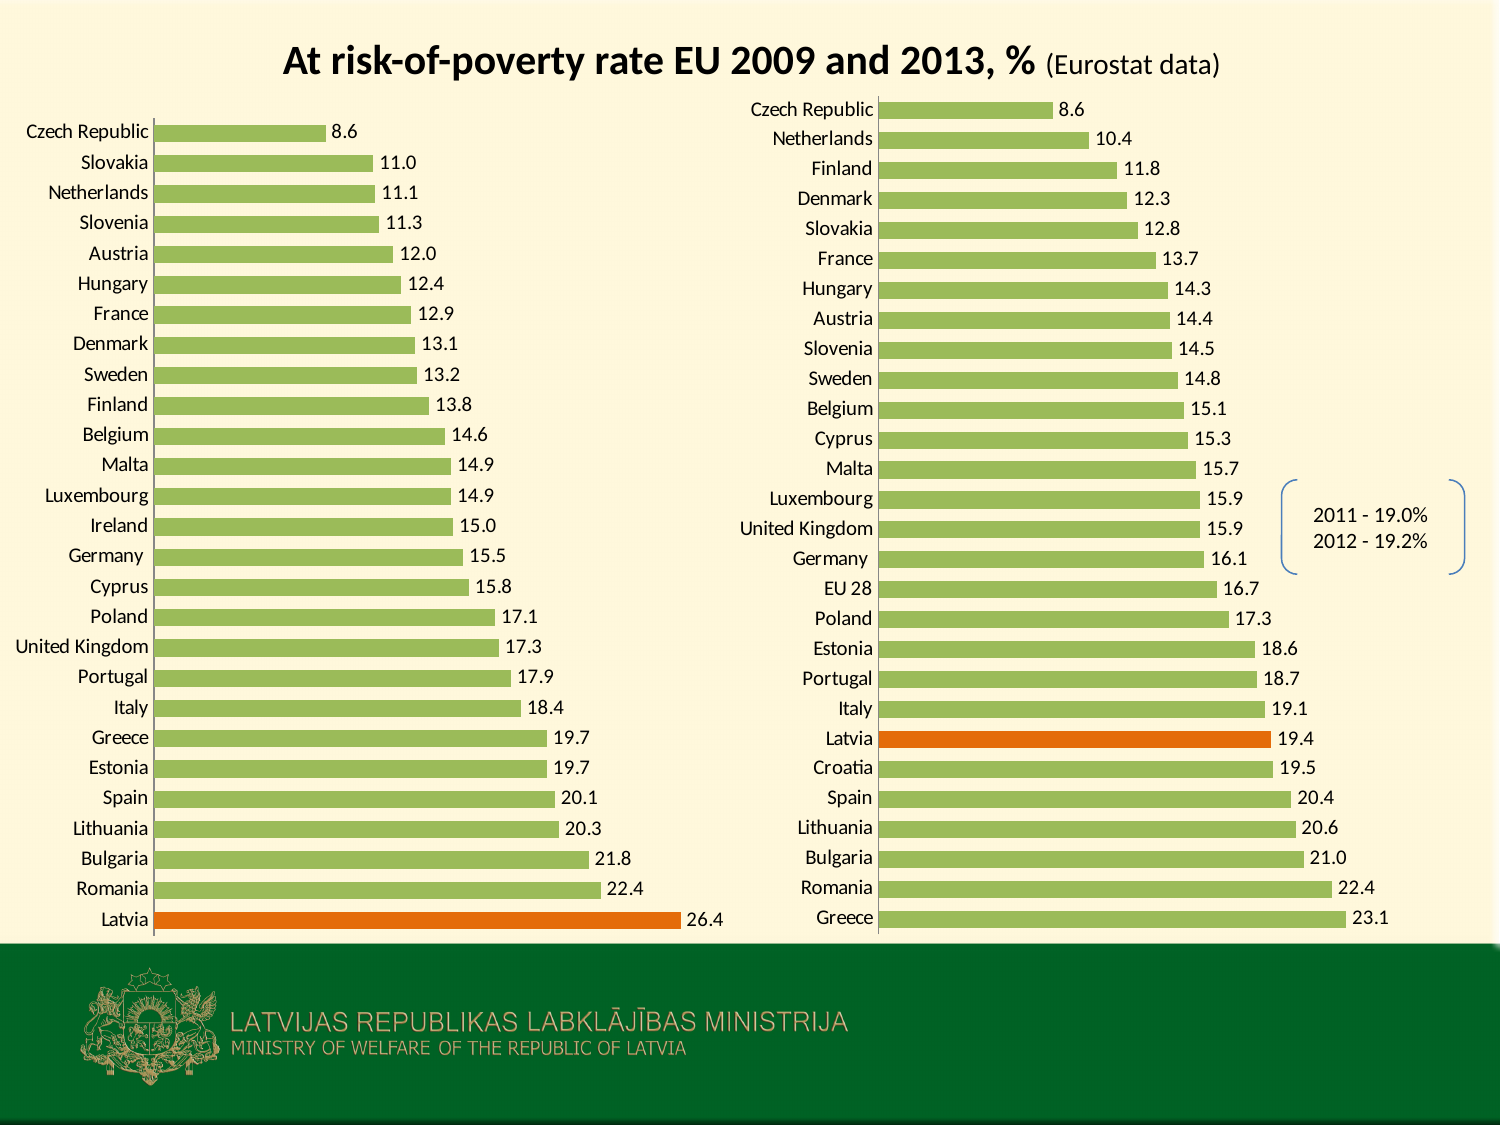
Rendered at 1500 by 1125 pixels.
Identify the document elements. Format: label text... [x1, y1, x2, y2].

picture [0, 0, 1500, 1125]
text_box 2011 - 19.0% 2012 - 19.2% [1403, 479, 1466, 576]
title At risk-of-poverty rate EU 2009 and 2013, % (Eurostat data) [76, 19, 1427, 98]
chart [0, 77, 1399, 943]
